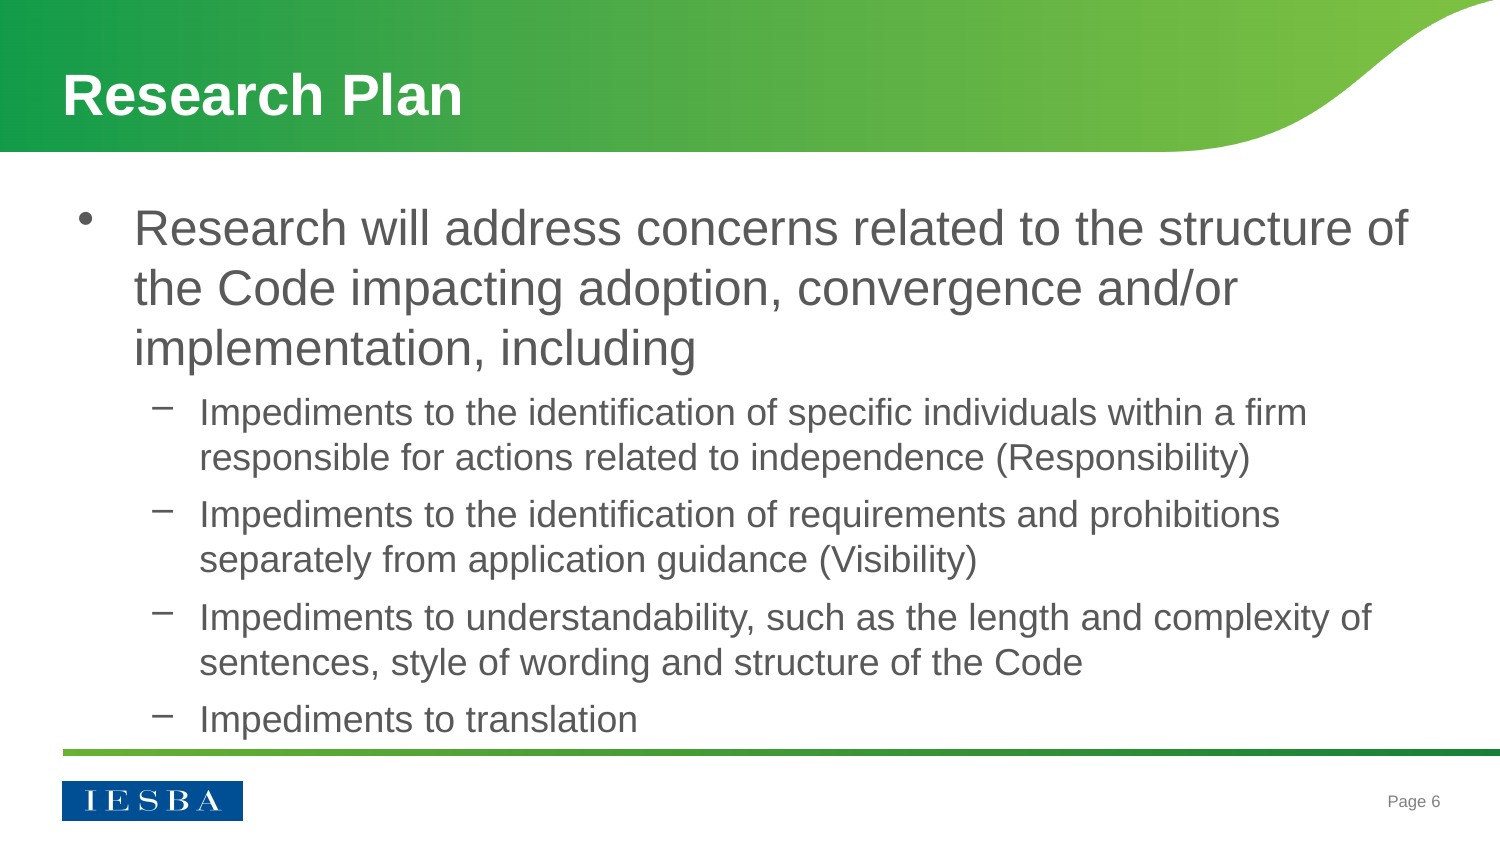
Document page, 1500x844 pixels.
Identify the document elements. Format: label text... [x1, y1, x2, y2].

title Research Plan [62, 59, 1300, 125]
picture [0, 0, 1497, 152]
picture [62, 781, 243, 821]
list Research will address concerns related to the structure of the Code impacting adoption, convergence and/or implementation, including Impediments to the identification of specific individuals within a firm responsible for actions related to independence (Responsibility) Impediments to the identification of requirements and prohibitions separately from application guidance (Visibility) Impediments to understandability, such as the length and complexity of sentences, style of wording and structure of the Code Impediments to translation [62, 187, 1450, 760]
